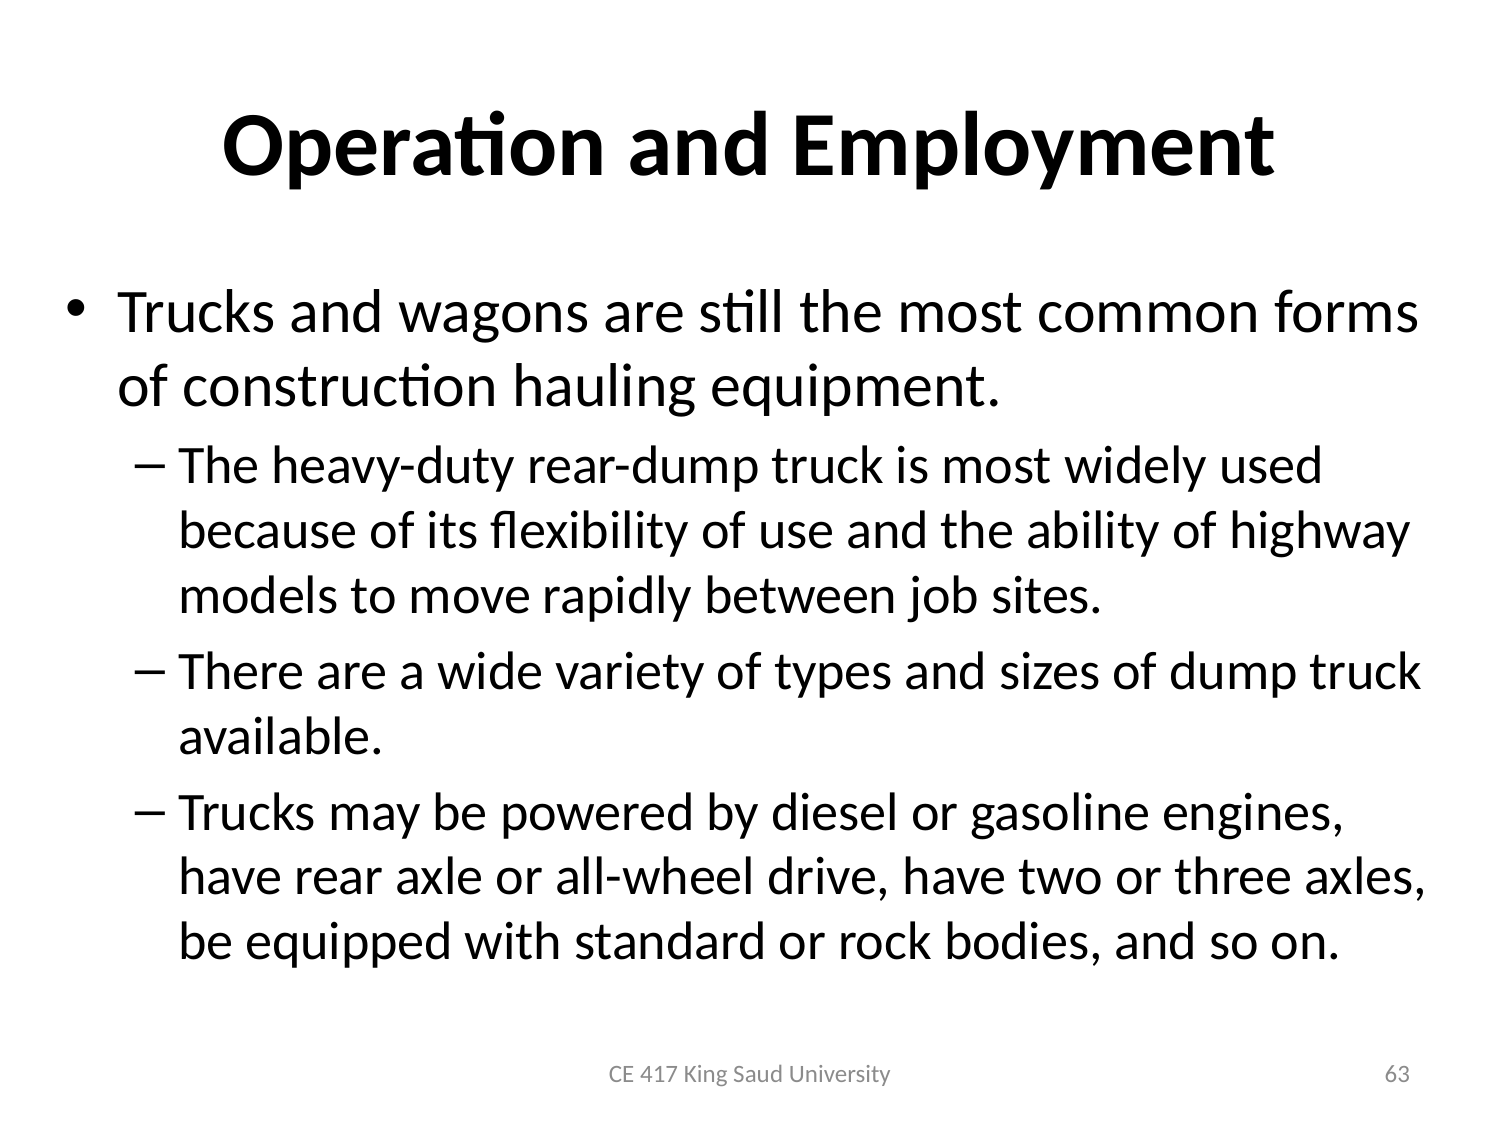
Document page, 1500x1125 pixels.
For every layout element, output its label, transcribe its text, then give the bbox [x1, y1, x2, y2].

slide_number 63 [1074, 1042, 1425, 1103]
footer CE 417 King Saud University [512, 1042, 988, 1103]
list Trucks and wagons are still the most common forms of construction hauling equipment. The heavy-duty rear-dump truck is most widely used because of its flexibility of use and the ability of highway models to move rapidly between job sites. There are a wide variety of types and sizes of dump truck available. Trucks may be powered by diesel or gasoline engines, have rear axle or all-wheel drive, have two or three axles, be equipped with standard or rock bodies, and so on. [50, 262, 1463, 1038]
title Operation and Employment [75, 45, 1425, 233]
